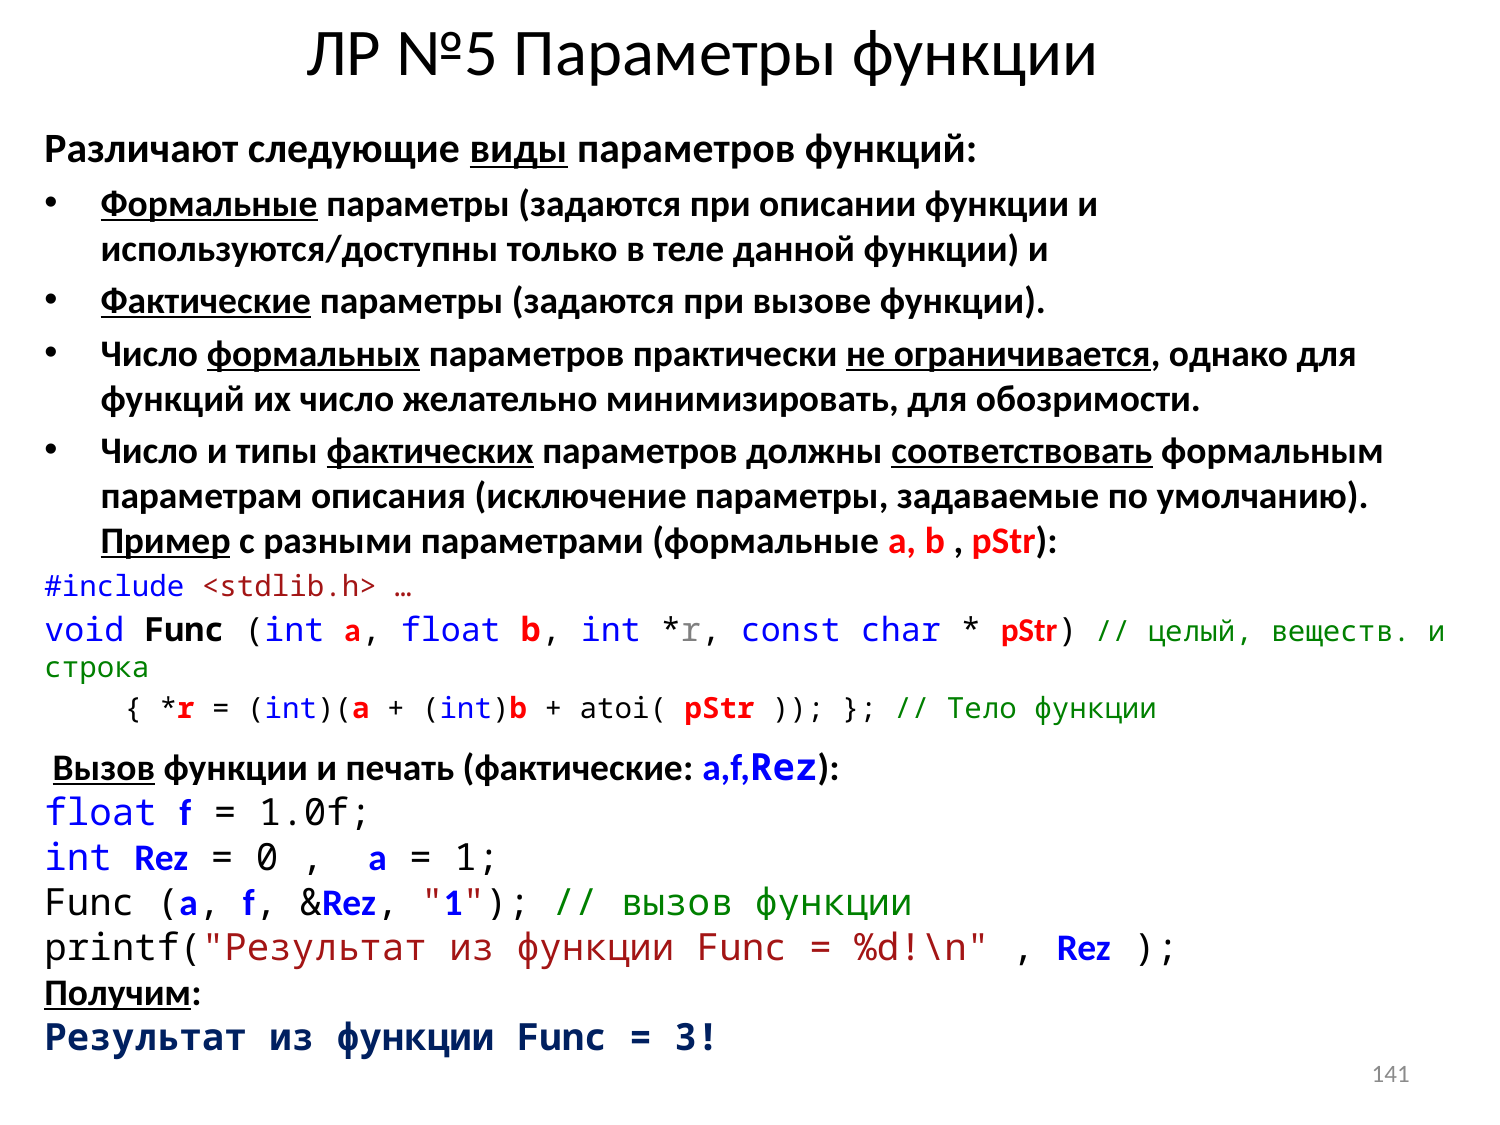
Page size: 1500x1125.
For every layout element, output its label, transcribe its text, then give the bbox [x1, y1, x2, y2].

slide_number 141 [1074, 1042, 1425, 1103]
title ЛР №5 Параметры функции [194, 0, 1211, 102]
text_box Различают следующие виды параметров функций: Формальные параметры (задаются при описании функции и используются/доступны только в теле данной функции) и Фактические параметры (задаются при вызове функции). Число формальных параметров практически не ограничивается, однако для функций их число желательно минимизировать, для обозримости. Число и типы фактических параметров должны соответствовать формальным параметрам описания (исключение параметры, задаваемые по умолчанию). Пример с разными параметрами (формальные а, b , pStr): #include <stdlib.h> … void Func (int a, float b, int *r, const char * pStr) // целый, веществ. и строка { *r = (int)(a + (int)b + atoi( pStr )); }; // Тело функции Вызов функции и печать (фактические: a,f,Rez): float f = 1.0f; int Rez = 0 , a = 1; Func (a, f, &Rez, "1"); // вызов функции printf("Результат из функции Func = %d!\n" , Rez ); Получим: Результат из функции Func = 3! [29, 113, 1483, 1035]
